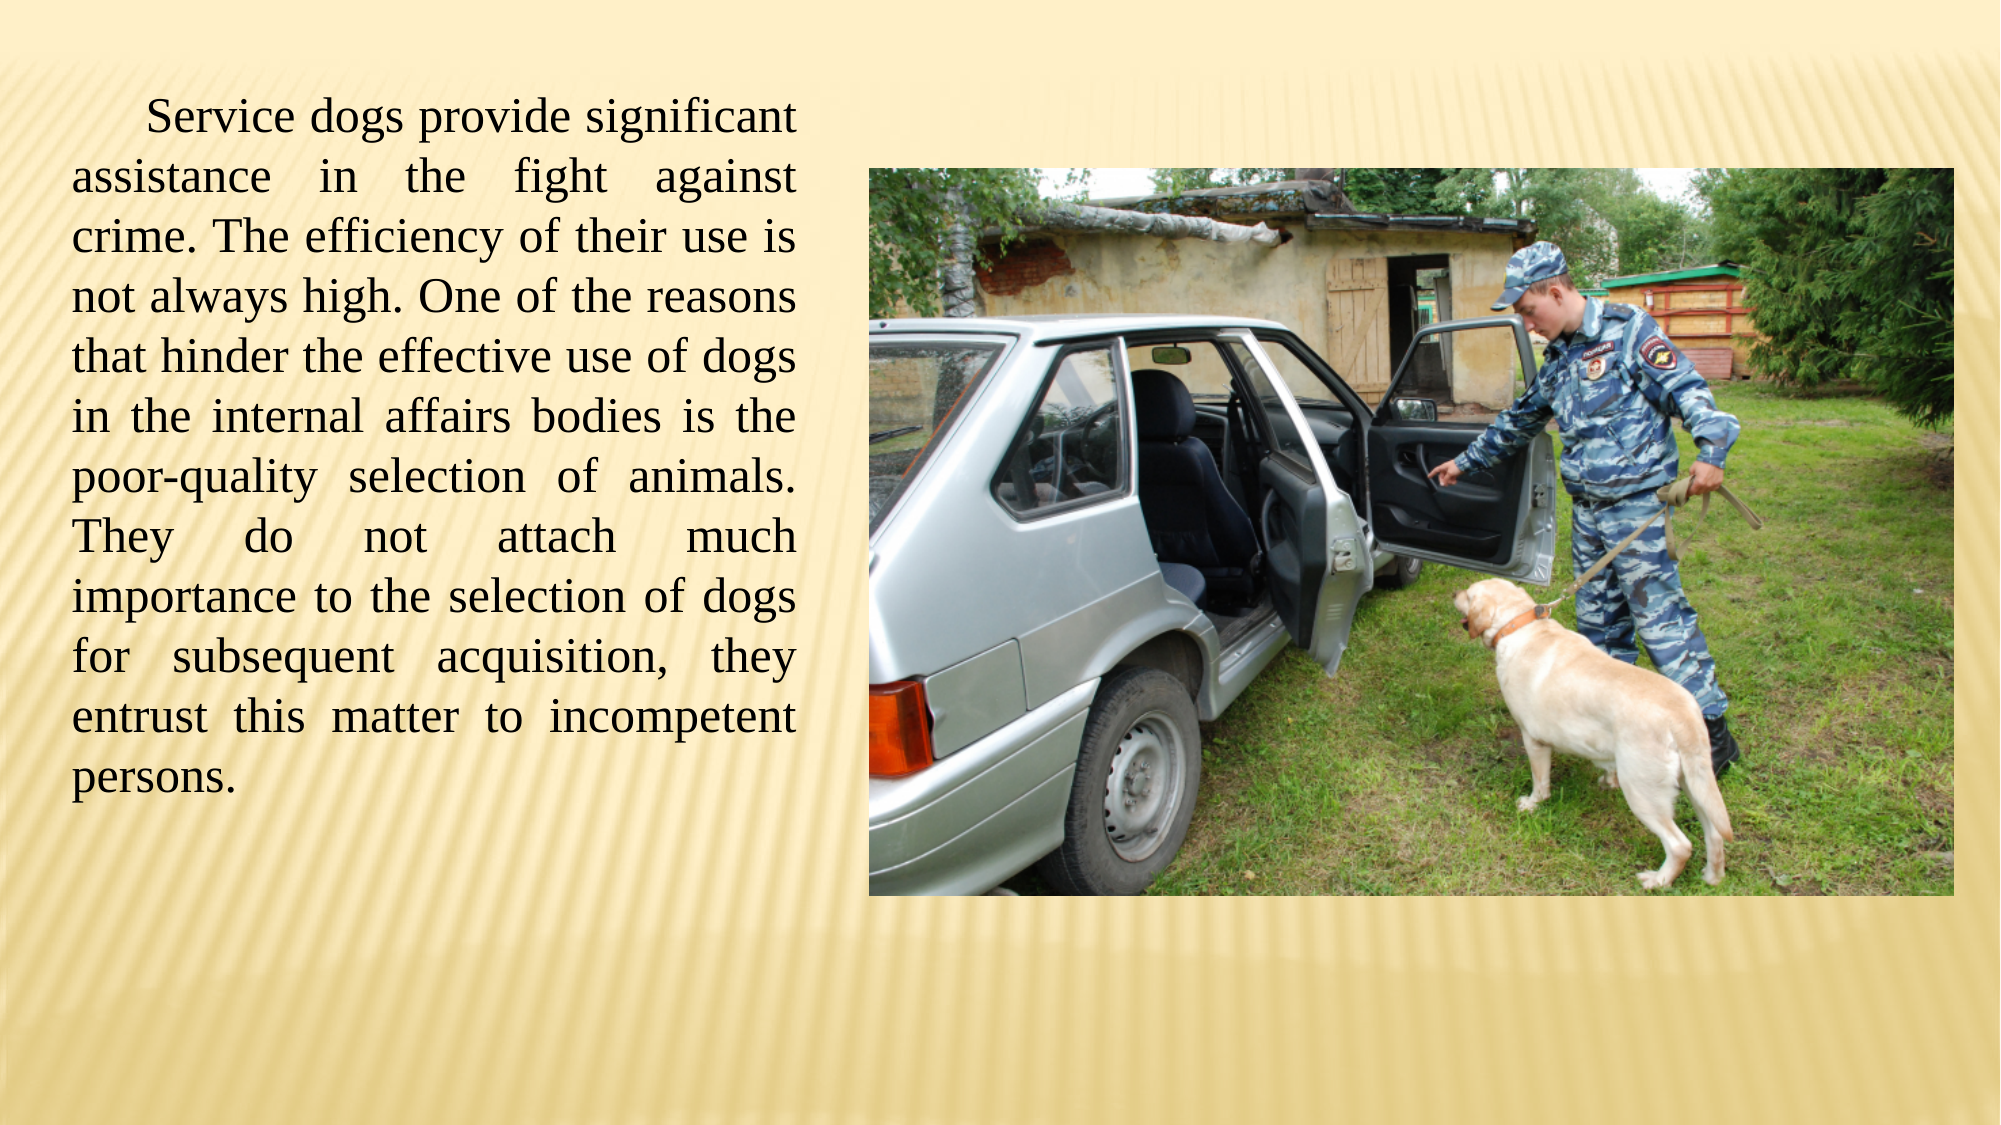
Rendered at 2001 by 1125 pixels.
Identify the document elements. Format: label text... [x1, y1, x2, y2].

picture [868, 168, 1955, 896]
text_box Service dogs provide significant assistance in the fight against crime. The efficiency of their use is not always high. One of the reasons that hinder the effective use of dogs in the internal affairs bodies is the poor-quality selection of animals. They do not attach much importance to the selection of dogs for subsequent acquisition, they entrust this matter to incompetent persons. [56, 75, 813, 810]
